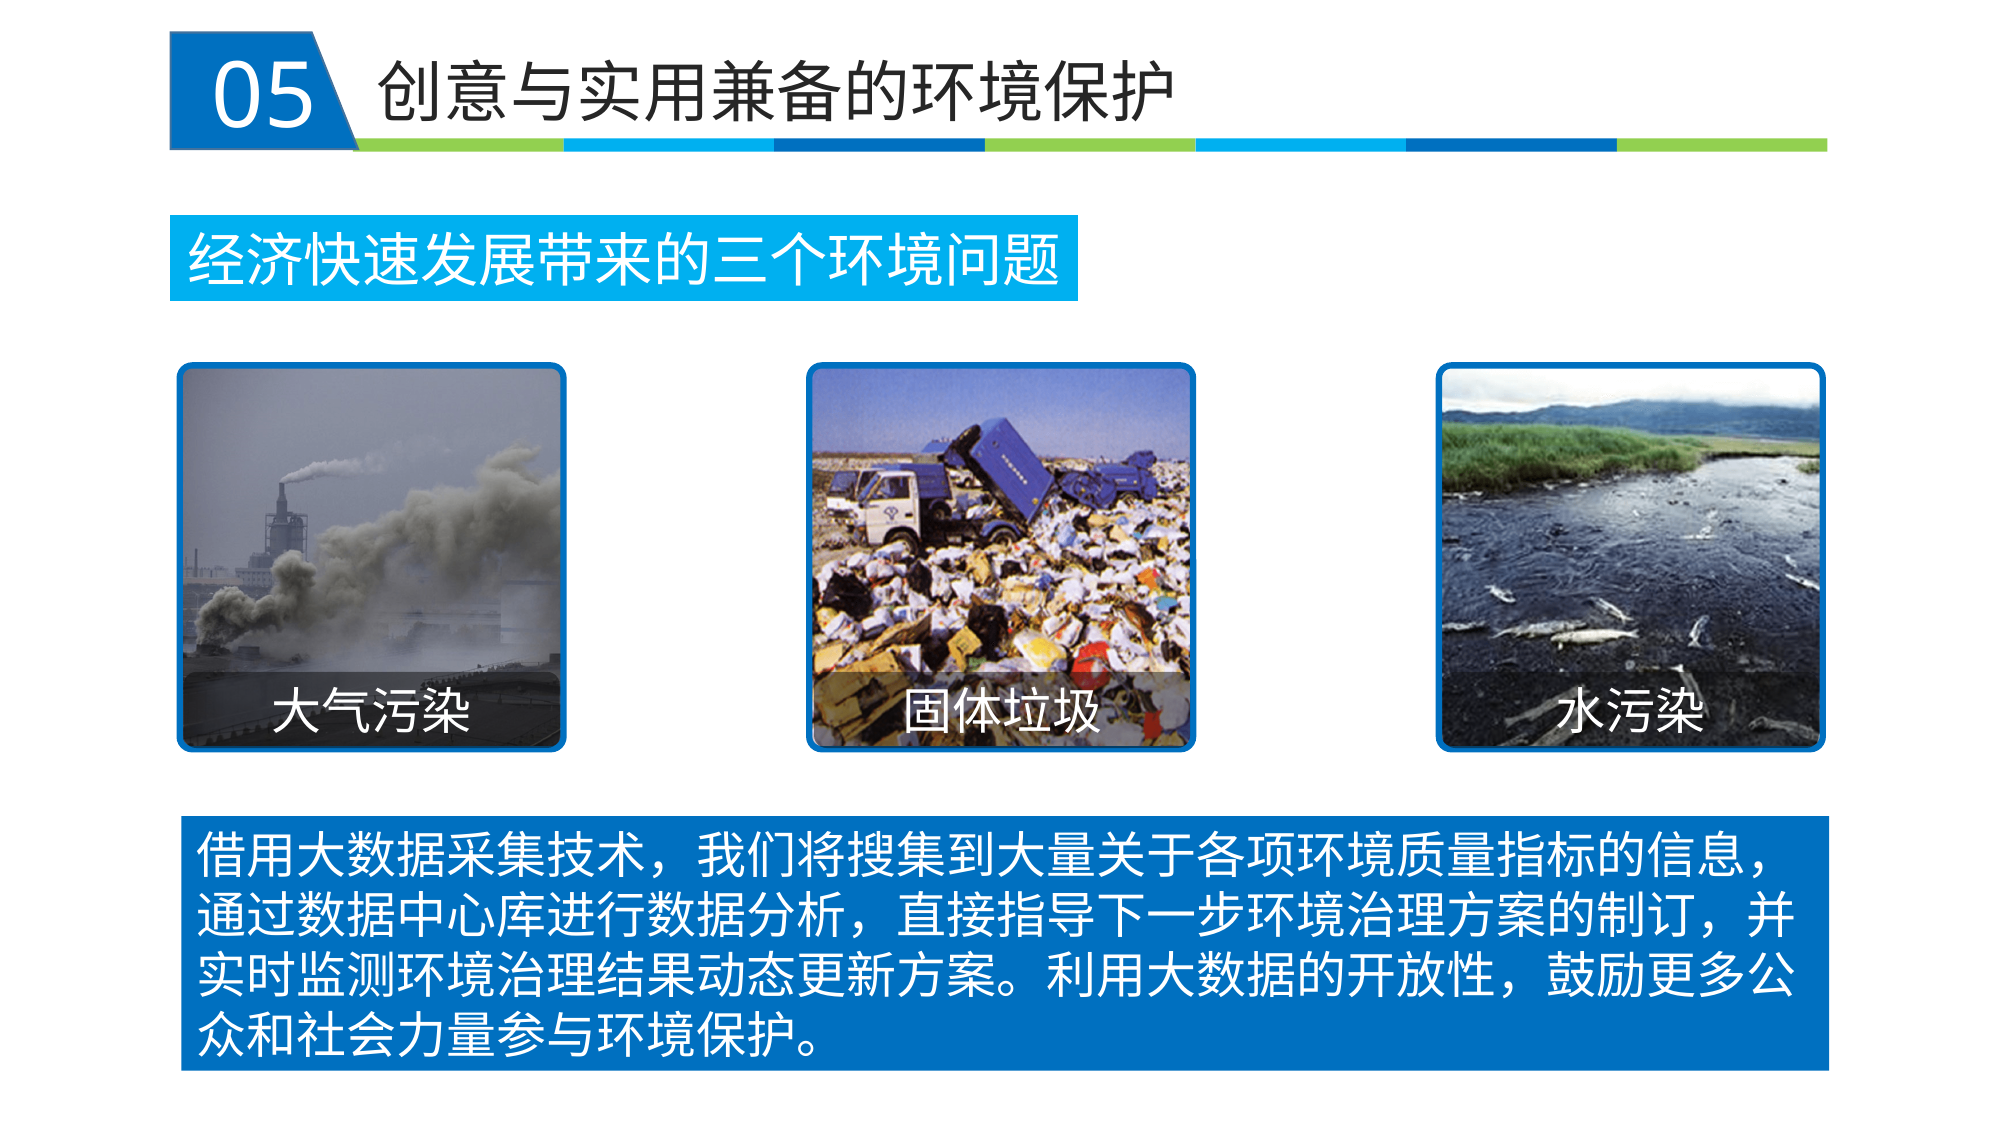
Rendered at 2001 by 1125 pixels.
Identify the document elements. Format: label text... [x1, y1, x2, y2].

text_box 水污染 [1441, 670, 1820, 750]
text_box 经济快速发展带来的三个环境问题 [170, 215, 179, 301]
text_box [1437, 364, 1824, 751]
text_box [178, 364, 565, 751]
text_box 大气污染 [182, 670, 561, 750]
text_box 固体垃圾 [812, 670, 1192, 750]
text_box [179, 145, 493, 372]
text_box 创意与实用兼备的环境保护 [361, 42, 1193, 138]
text_box 借用大数据采集技术，我们将搜集到大量关于各项环境质量指标的信息，通过数据中心库进行数据分析，直接指导下一步环境治理方案的制订，并实时监测环境治理结果动态更新方案。利用大数据的开放性，鼓励更多公众和社会力量参与环境保护。 [181, 816, 1830, 1071]
text_box [808, 364, 1195, 751]
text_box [352, 138, 1828, 152]
text_box 经济快速发展带来的三个环境问题 [493, 215, 1078, 301]
text_box 05 [169, 31, 355, 151]
